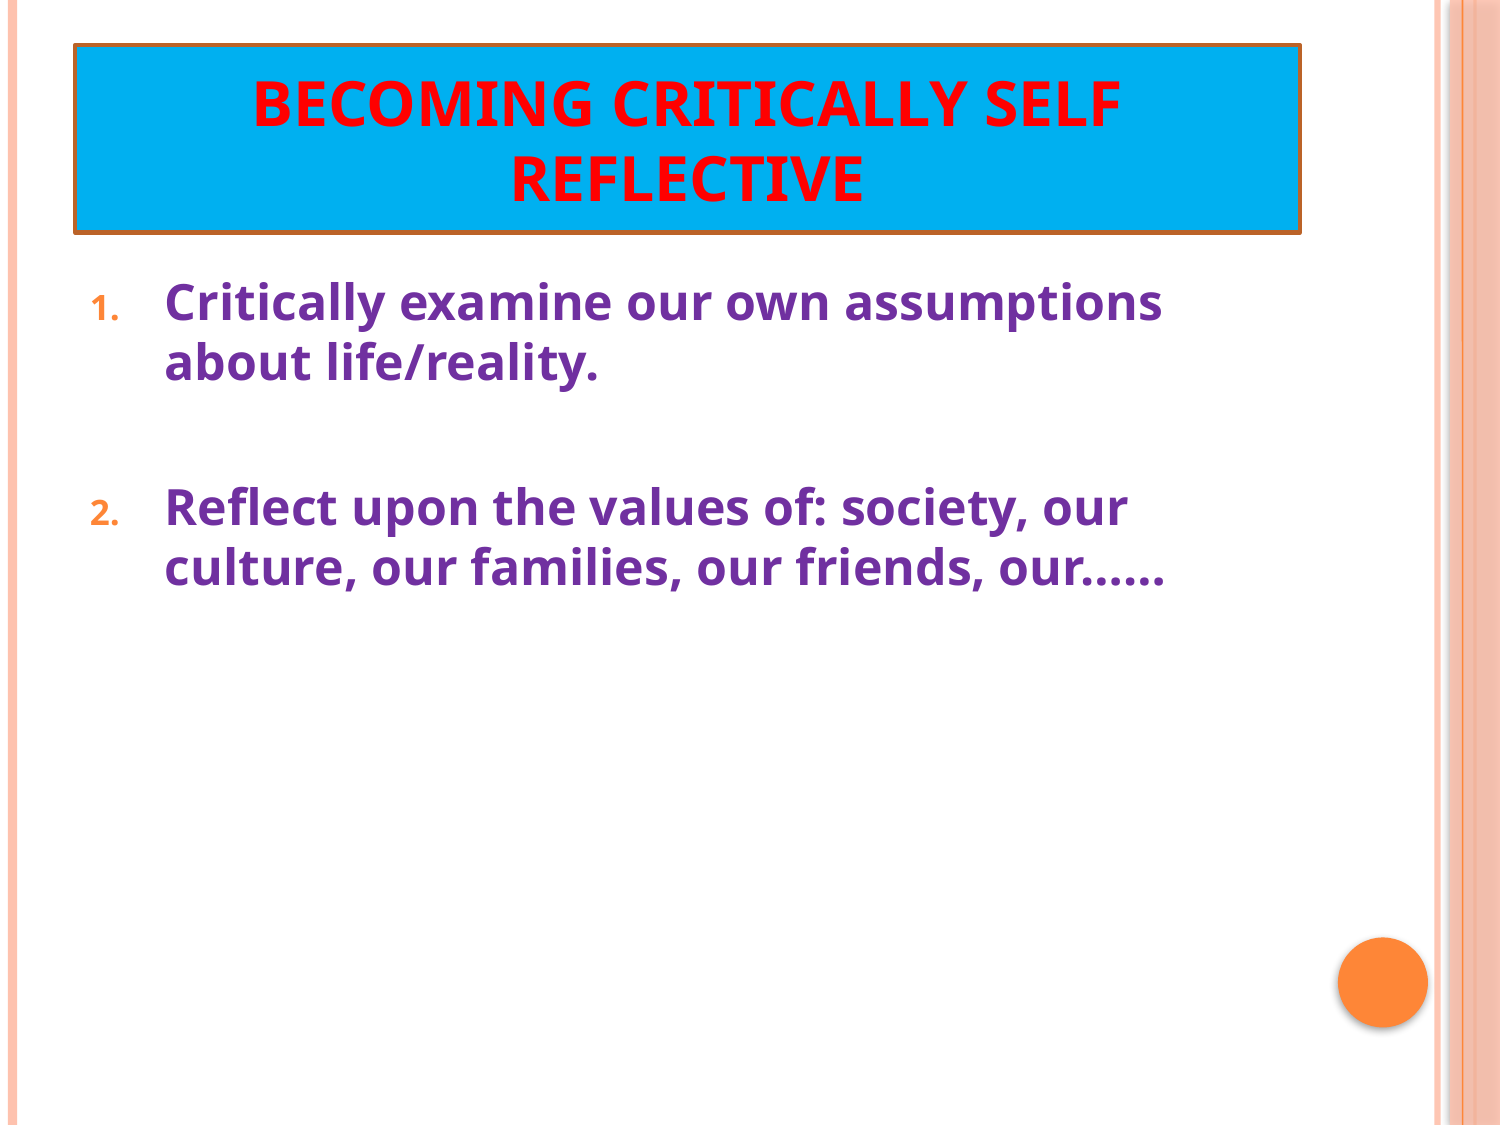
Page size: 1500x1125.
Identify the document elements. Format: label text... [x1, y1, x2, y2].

list Critically examine our own assumptions about life/reality. Reflect upon the values of: society, our culture, our families, our friends, our…… [75, 262, 1300, 1062]
title Becoming critically self reflective [73, 43, 1302, 235]
